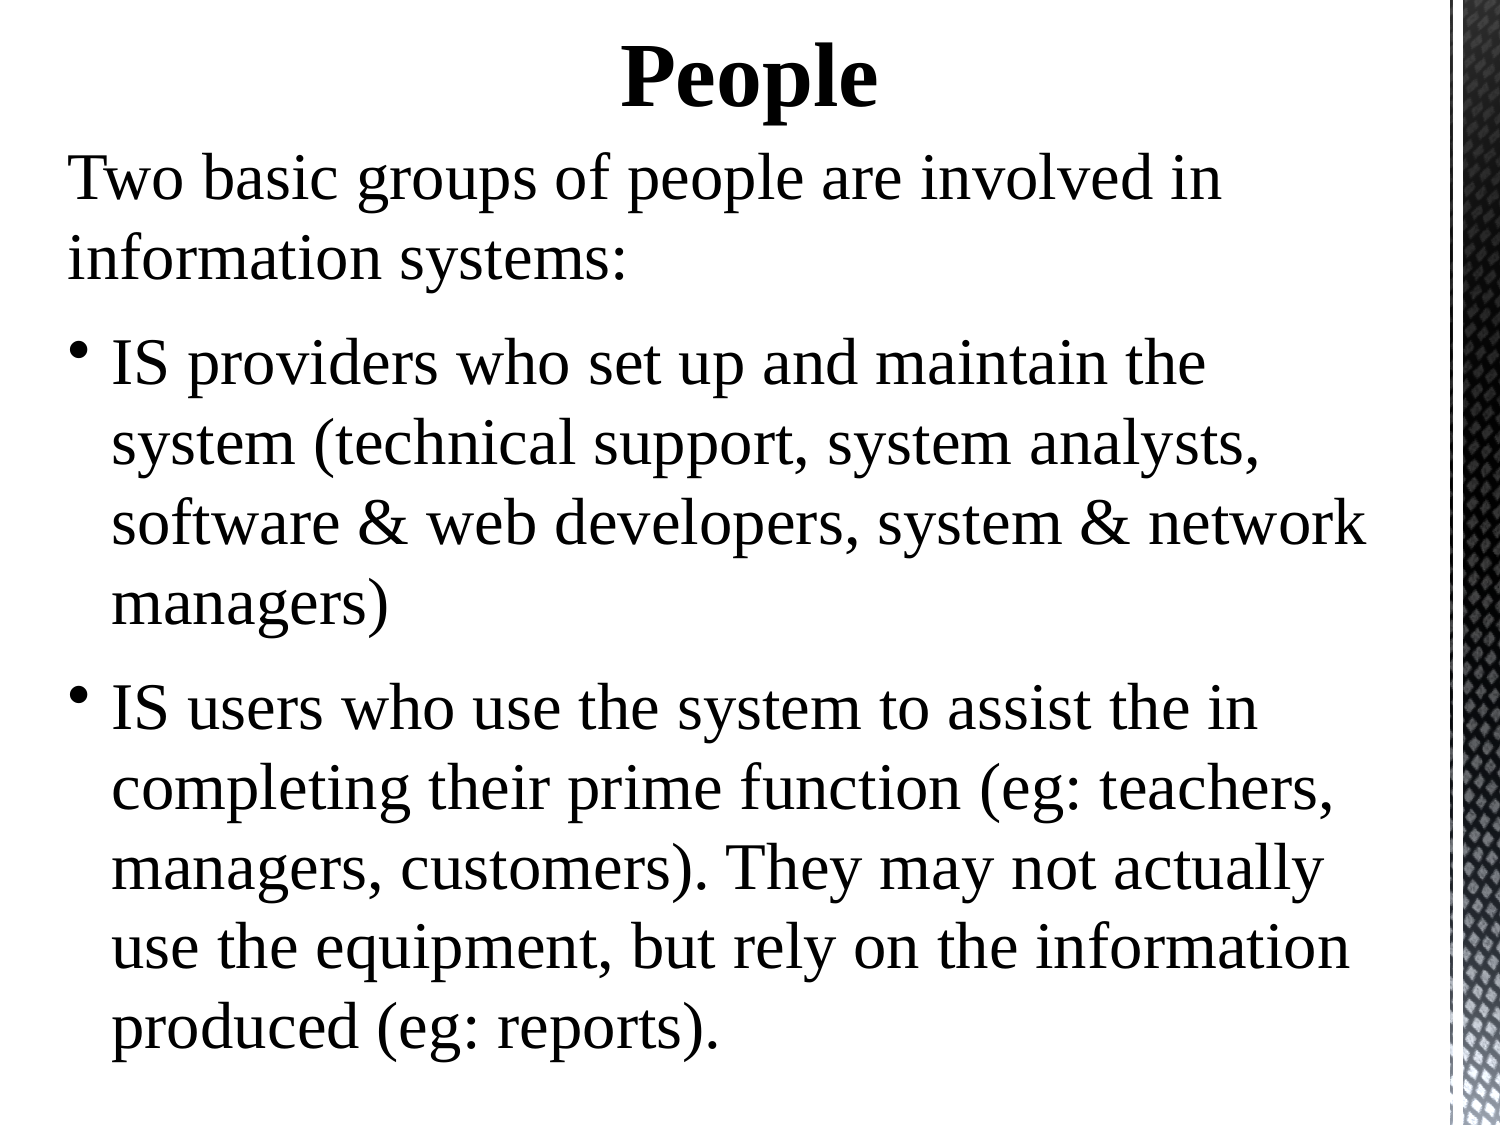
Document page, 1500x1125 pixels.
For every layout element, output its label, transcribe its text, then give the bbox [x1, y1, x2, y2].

picture [1447, 0, 1500, 1125]
text_box Two basic groups of people are involved in information systems: IS providers who set up and maintain the system (technical support, system analysts, software & web developers, system & network managers) IS users who use the system to assist the in completing their prime function (eg: teachers, managers, customers). They may not actually use the equipment, but rely on the information produced (eg: reports). [53, 125, 1413, 1070]
text_box People [99, 7, 1400, 125]
